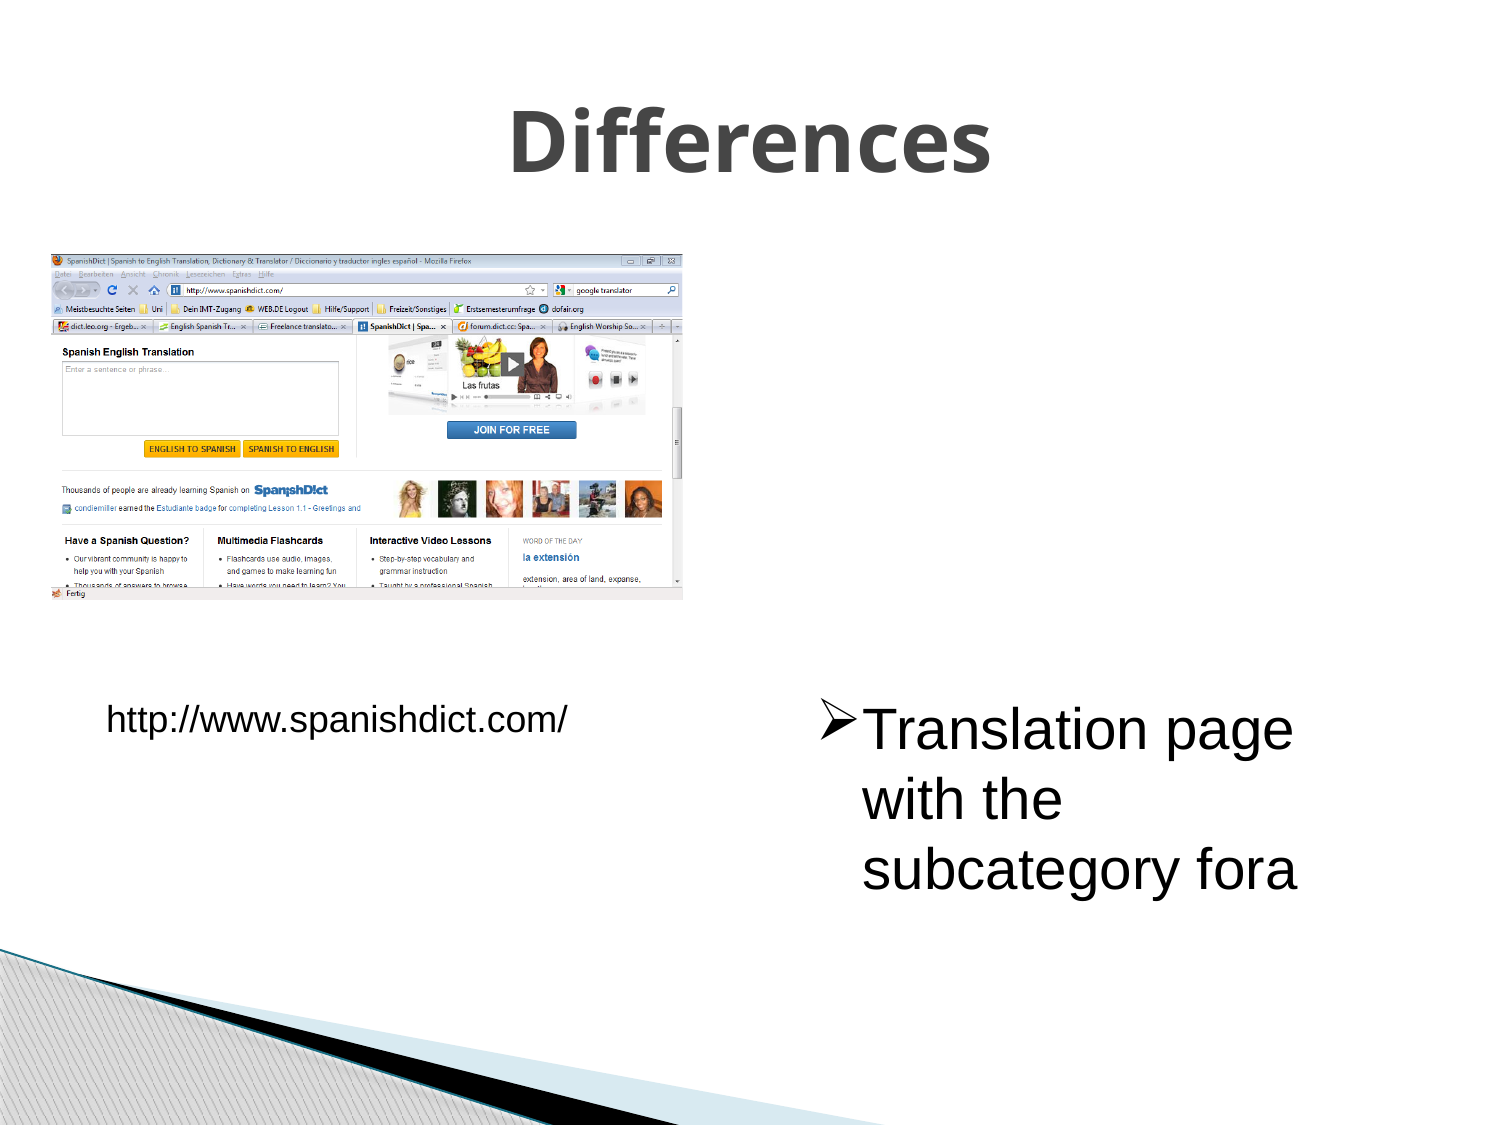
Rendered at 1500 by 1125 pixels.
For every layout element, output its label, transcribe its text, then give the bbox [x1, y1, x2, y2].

text_box Translation page with the subcategory fora [801, 683, 1401, 909]
text_box http://www.spanishdict.com/ [91, 687, 642, 747]
title Differences [75, 45, 1425, 233]
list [46, 249, 687, 605]
